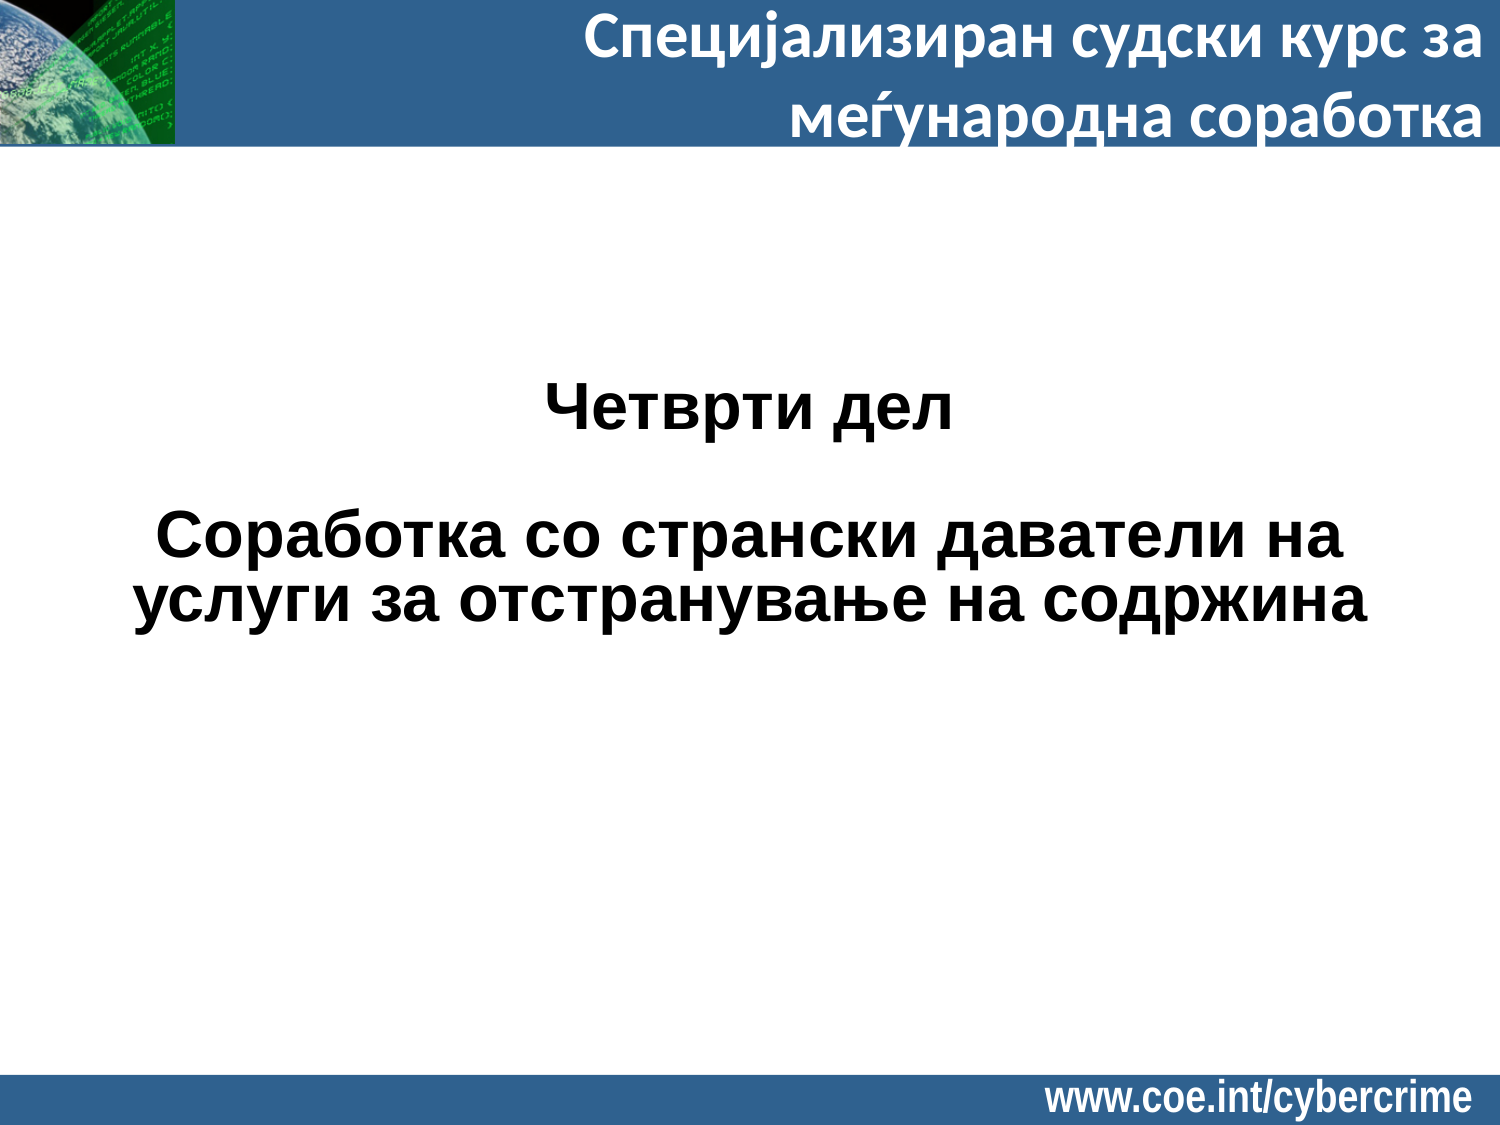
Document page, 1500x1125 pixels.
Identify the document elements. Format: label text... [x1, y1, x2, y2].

text_box [0, 1073, 1030, 1125]
picture [0, 0, 175, 144]
text_box www.coe.int/cybercrime [1030, 1059, 1500, 1125]
text_box Четврти дел Соработка со странски даватели на услуги за отстранување на содржина [50, 371, 1450, 642]
text_box Специјализиран судски курс за меѓународна соработка [177, 0, 1500, 149]
